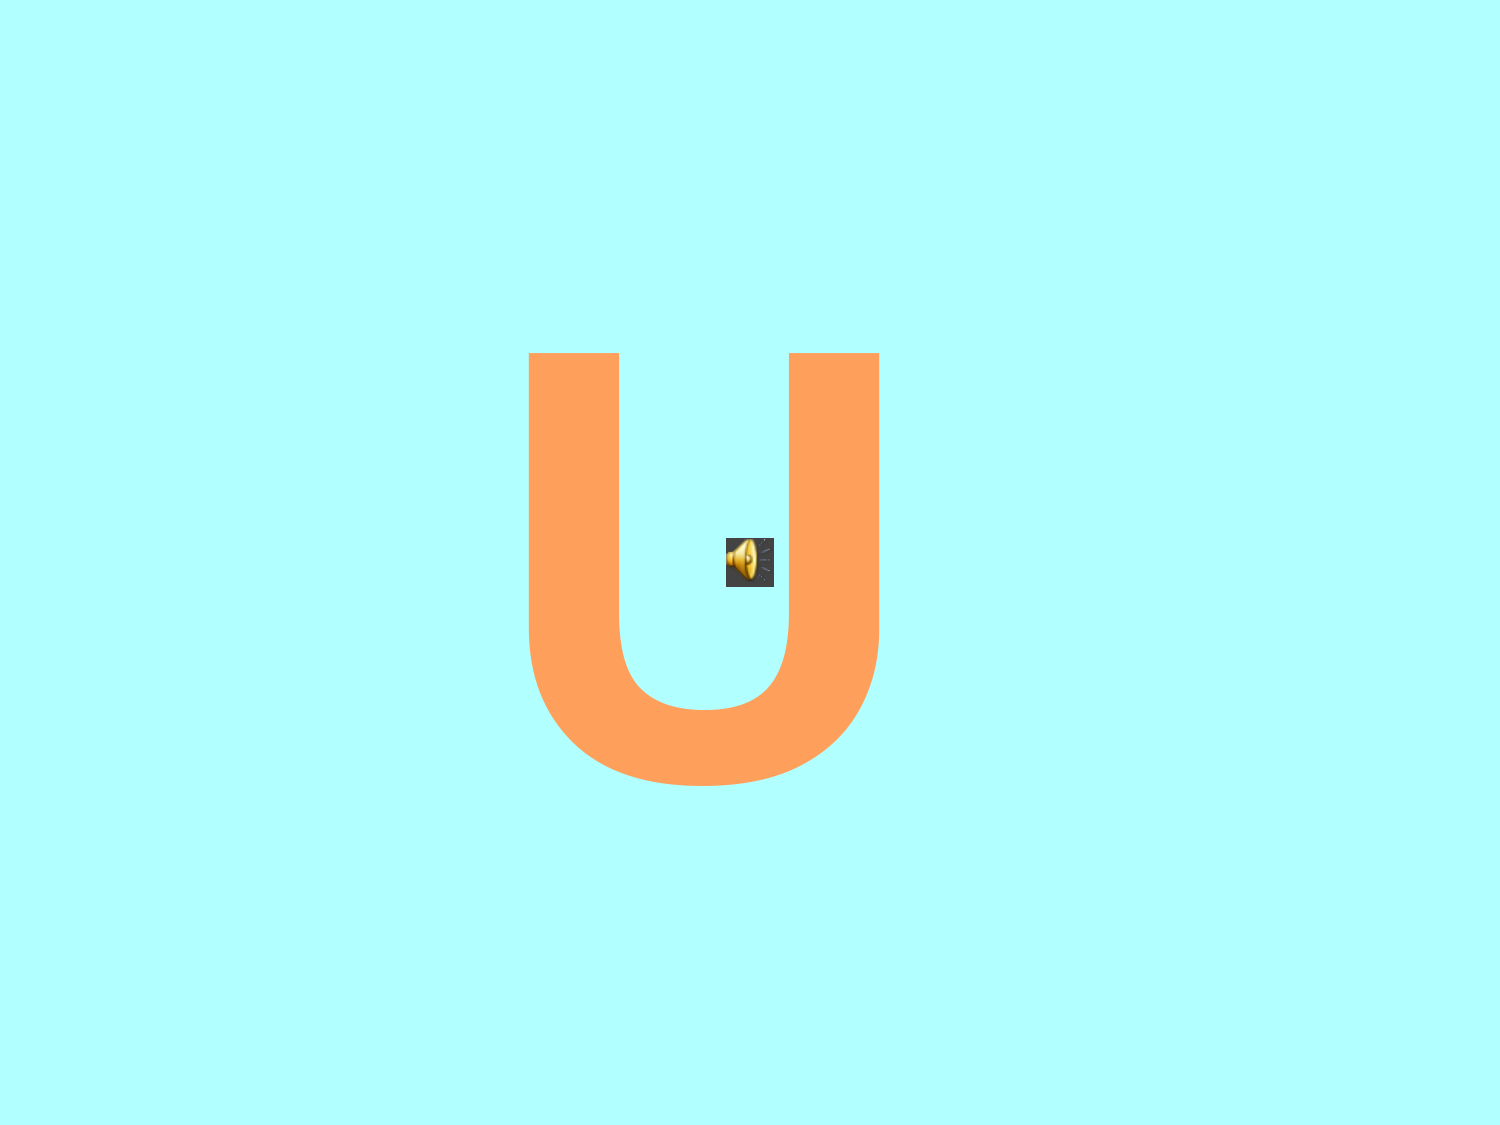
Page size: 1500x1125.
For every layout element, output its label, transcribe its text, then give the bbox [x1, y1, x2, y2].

text_box U [463, 174, 946, 908]
picture [724, 537, 776, 588]
